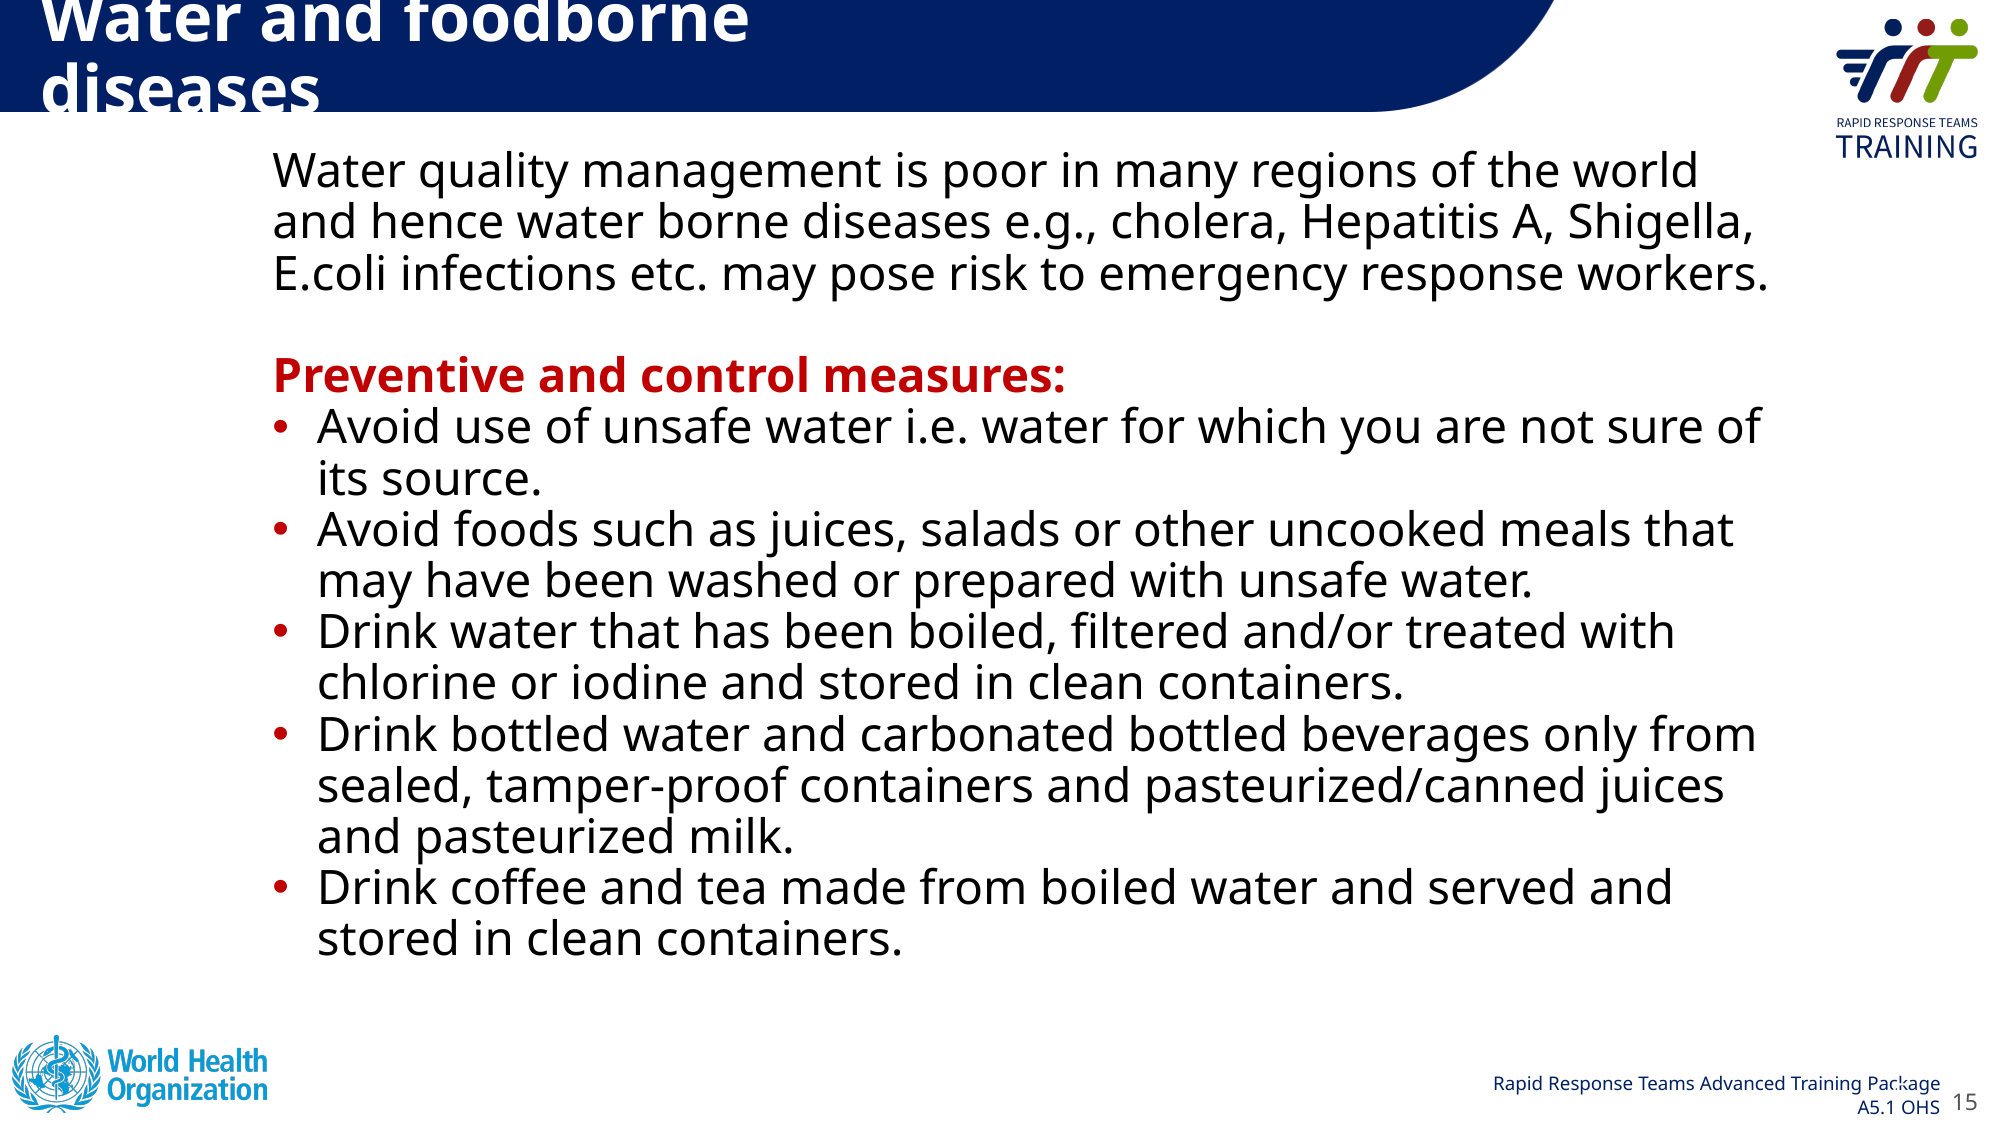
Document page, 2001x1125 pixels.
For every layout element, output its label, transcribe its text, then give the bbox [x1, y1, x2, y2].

slide_number 15 [1882, 1037, 1930, 1092]
picture [58, 1050, 64, 1058]
title Water and foodborne diseases [32, 2, 985, 110]
picture [12, 1035, 267, 1113]
picture [1835, 19, 1978, 167]
list Water quality management is poor in many regions of the world and hence water borne diseases e.g., cholera, Hepatitis A, Shigella, E.coli infections etc. may pose risk to emergency response workers. Preventive and control measures: Avoid use of unsafe water i.e. water for which you are not sure of its source. Avoid foods such as juices, salads or other uncooked meals that may have been washed or prepared with unsafe water. Drink water that has been boiled, filtered and/or treated with chlorine or iodine and stored in clean containers. Drink bottled water and carbonated bottled beverages only from sealed, tamper-proof containers and pasteurized/canned juices and pasteurized milk. Drink coffee and tea made from boiled water and served and stored in clean containers. [264, 138, 1792, 1026]
picture [0, 0, 1578, 112]
picture [12, 1083, 48, 1113]
